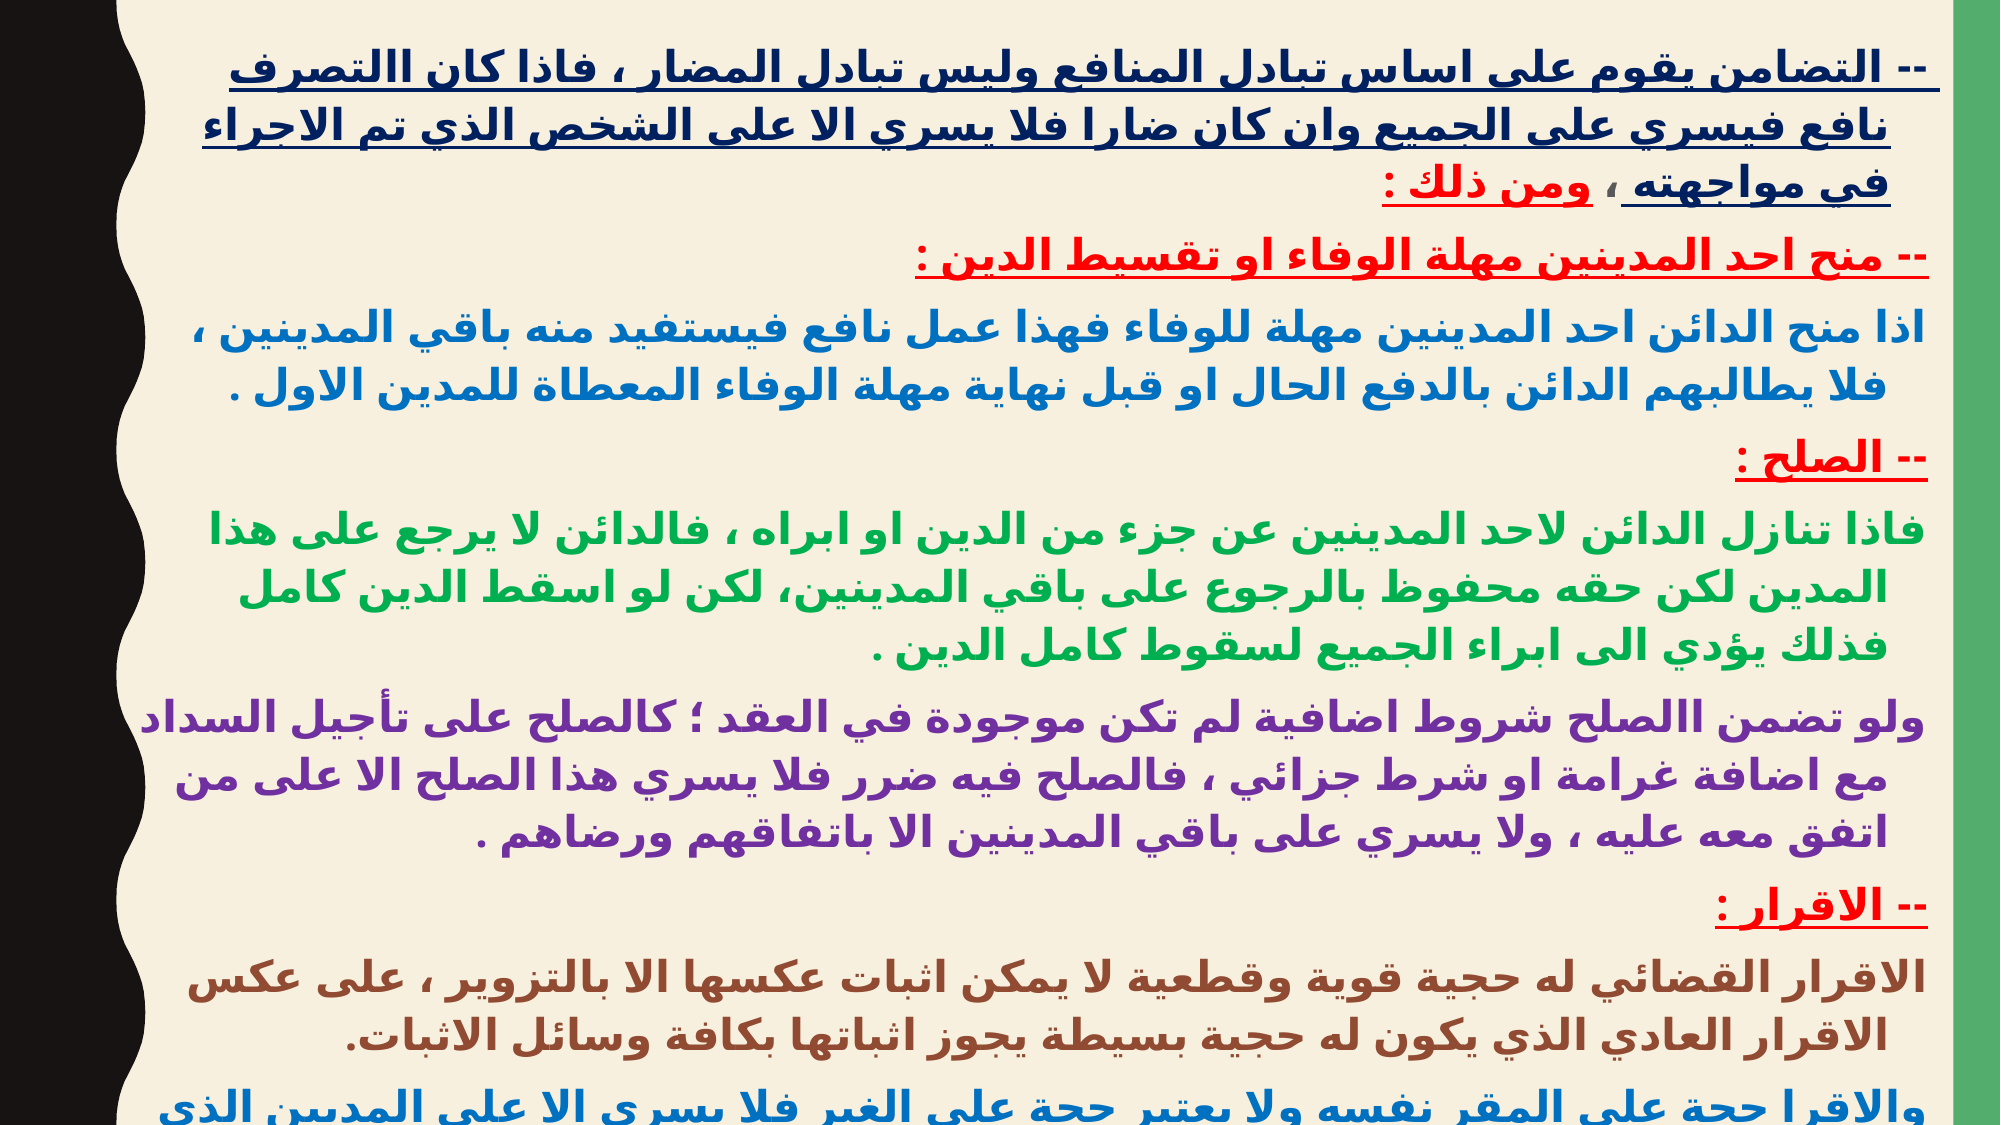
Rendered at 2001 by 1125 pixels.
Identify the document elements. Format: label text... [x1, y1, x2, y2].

list -- التضامن يقوم على اساس تبادل المنافع وليس تبادل المضار ، فاذا كان االتصرف نافع فيسري على الجميع وان كان ضارا فلا يسري الا على الشخص الذي تم الاجراء في مواجهته ، ومن ذلك : -- منح احد المدينين مهلة الوفاء او تقسيط الدين : اذا منح الدائن احد المدينين مهلة للوفاء فهذا عمل نافع فيستفيد منه باقي المدينين ، فلا يطالبهم الدائن بالدفع الحال او قبل نهاية مهلة الوفاء المعطاة للمدين الاول . -- الصلح : فاذا تنازل الدائن لاحد المدينين عن جزء من الدين او ابراه ، فالدائن لا يرجع على هذا المدين لكن حقه محفوظ بالرجوع على باقي المدينين، لكن لو اسقط الدين كامل فذلك يؤدي الى ابراء الجميع لسقوط كامل الدين . ولو تضمن االصلح شروط اضافية لم تكن موجودة في العقد ؛ كالصلح على تأجيل السداد مع اضافة غرامة او شرط جزائي ، فالصلح فيه ضرر فلا يسري هذا الصلح الا على من اتفق معه عليه ، ولا يسري على باقي المدينين الا باتفاقهم ورضاهم . -- الاقرار : الاقرار القضائي له حجية قوية وقطعية لا يمكن اثبات عكسها الا بالتزوير ، على عكس الاقرار العادي الذي يكون له حجية بسيطة يجوز اثباتها بكافة وسائل الاثبات. والاقرا حجة على المقر نفسه ولا يعتبر حجة على الغير فلا يسري الا على المدبين الذي اقر دون باقي المدينين . واقرار السلف حجة على الخلف العام وهم الورثة اذا مات مورثهم قبل اداء الثمن ، لكن اقرار احد الخلف العام بان بذمة مورثهم دين للدائن وذلك لما يخالف ما عليه باقي افراد الخلف العام فاقراره حجة عليه فقط دون باقي الورثة . [119, 26, 1944, 1098]
